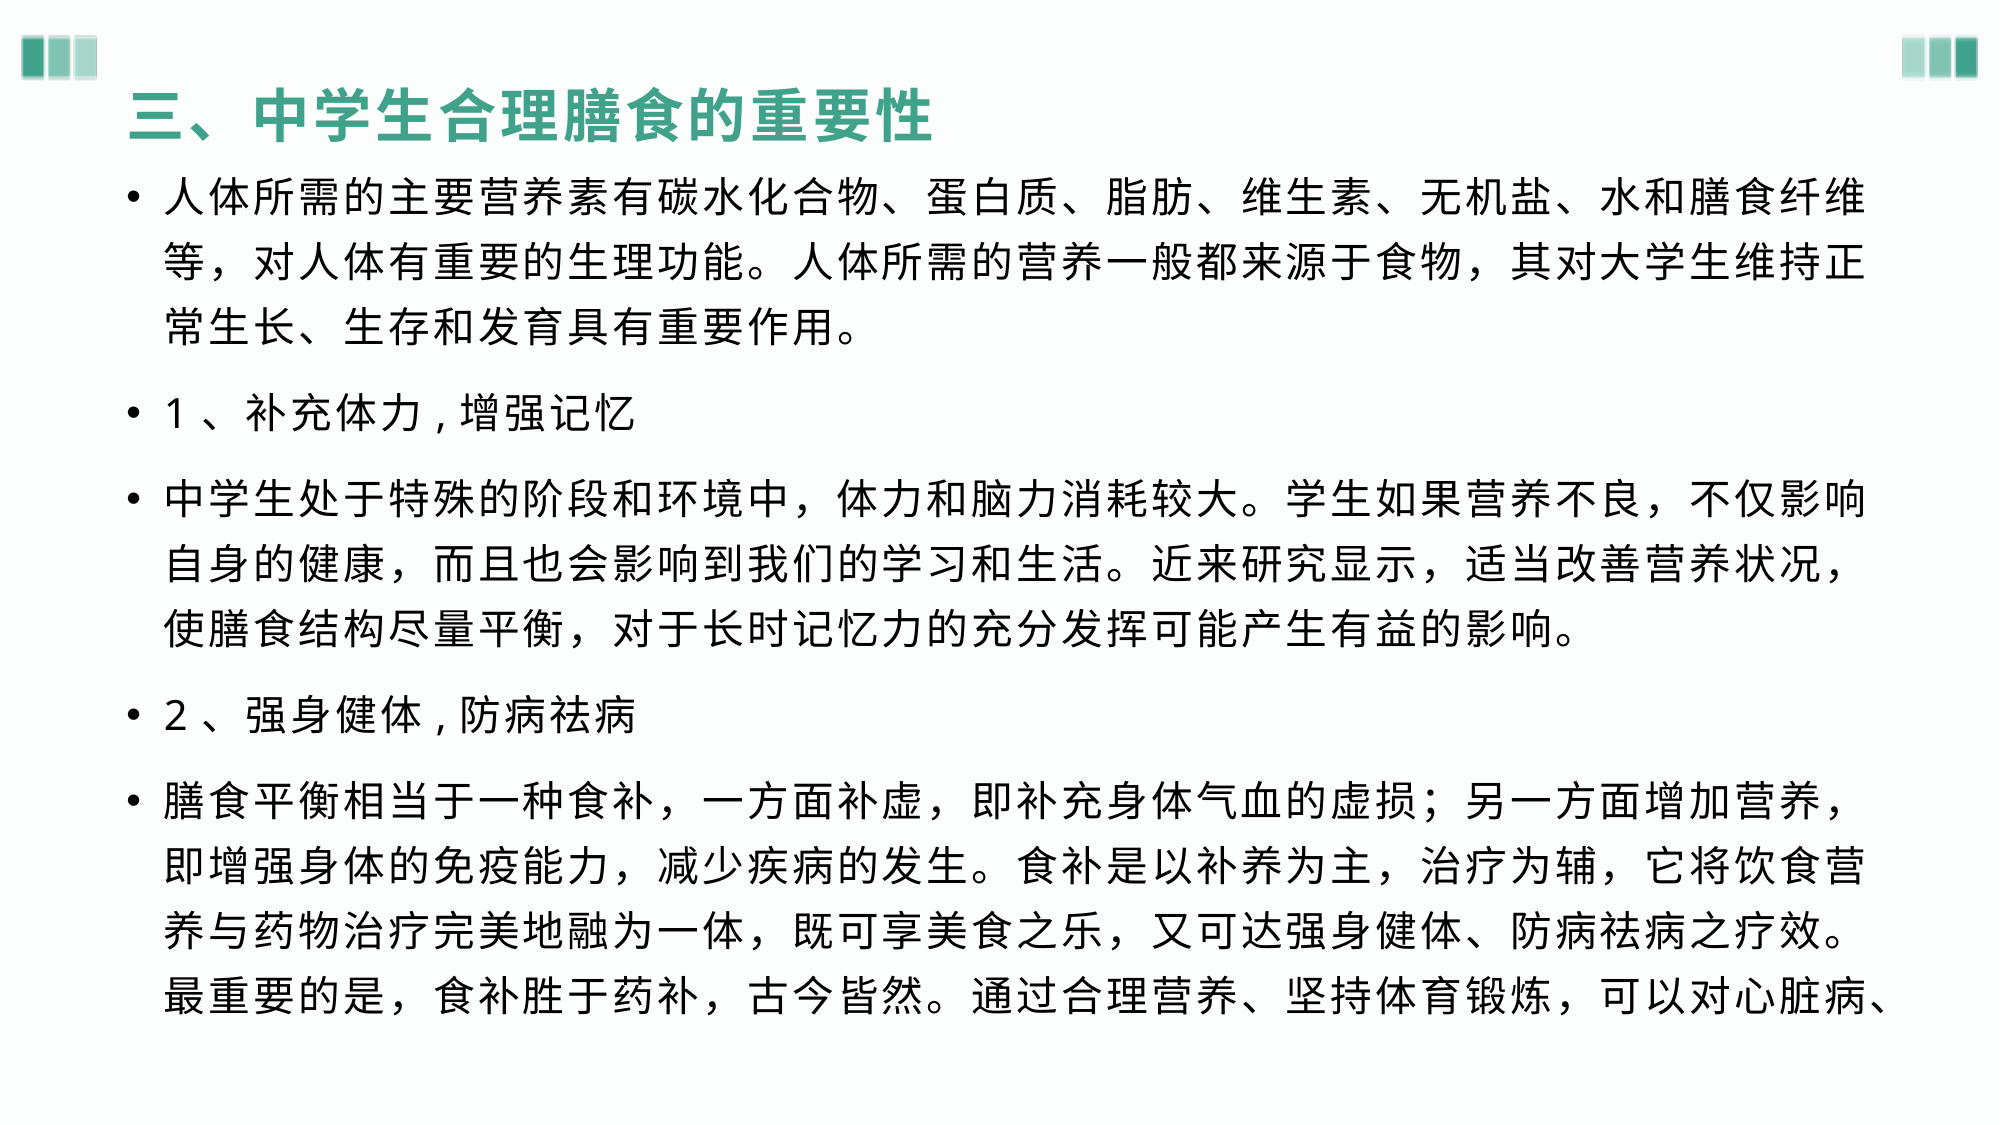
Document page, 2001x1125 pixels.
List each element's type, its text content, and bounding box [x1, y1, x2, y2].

list 人体所需的主要营养素有碳水化合物、蛋白质、脂肪、维生素、无机盐、水和膳食纤维等，对人体有重要的生理功能。人体所需的营养一般都来源于食物，其对大学生维持正常生长、生存和发育具有重要作用。 1、补充体力,增强记忆 中学生处于特殊的阶段和环境中，体力和脑力消耗较大。学生如果营养不良，不仅影响自身的健康，而且也会影响到我们的学习和生活。近来研究显示，适当改善营养状况，使膳食结构尽量平衡，对于长时记忆力的充分发挥可能产生有益的影响。 2、强身健体,防病祛病 膳食平衡相当于一种食补，一方面补虚，即补充身体气血的虚损；另一方面增加营养，即增强身体的免疫能力，减少疾病的发生。食补是以补养为主，治疗为辅，它将饮食营养与药物治疗完美地融为一体，既可享美食之乐，又可达强身健体、防病祛病之疗效。最重要的是，食补胜于药补，古今皆然。通过合理营养、坚持体育锻炼，可以对心脏病、 [109, 156, 1891, 1125]
picture [1881, 0, 2000, 118]
picture [0, 0, 119, 119]
title 三、中学生合理膳食的重要性 [109, 72, 1891, 146]
